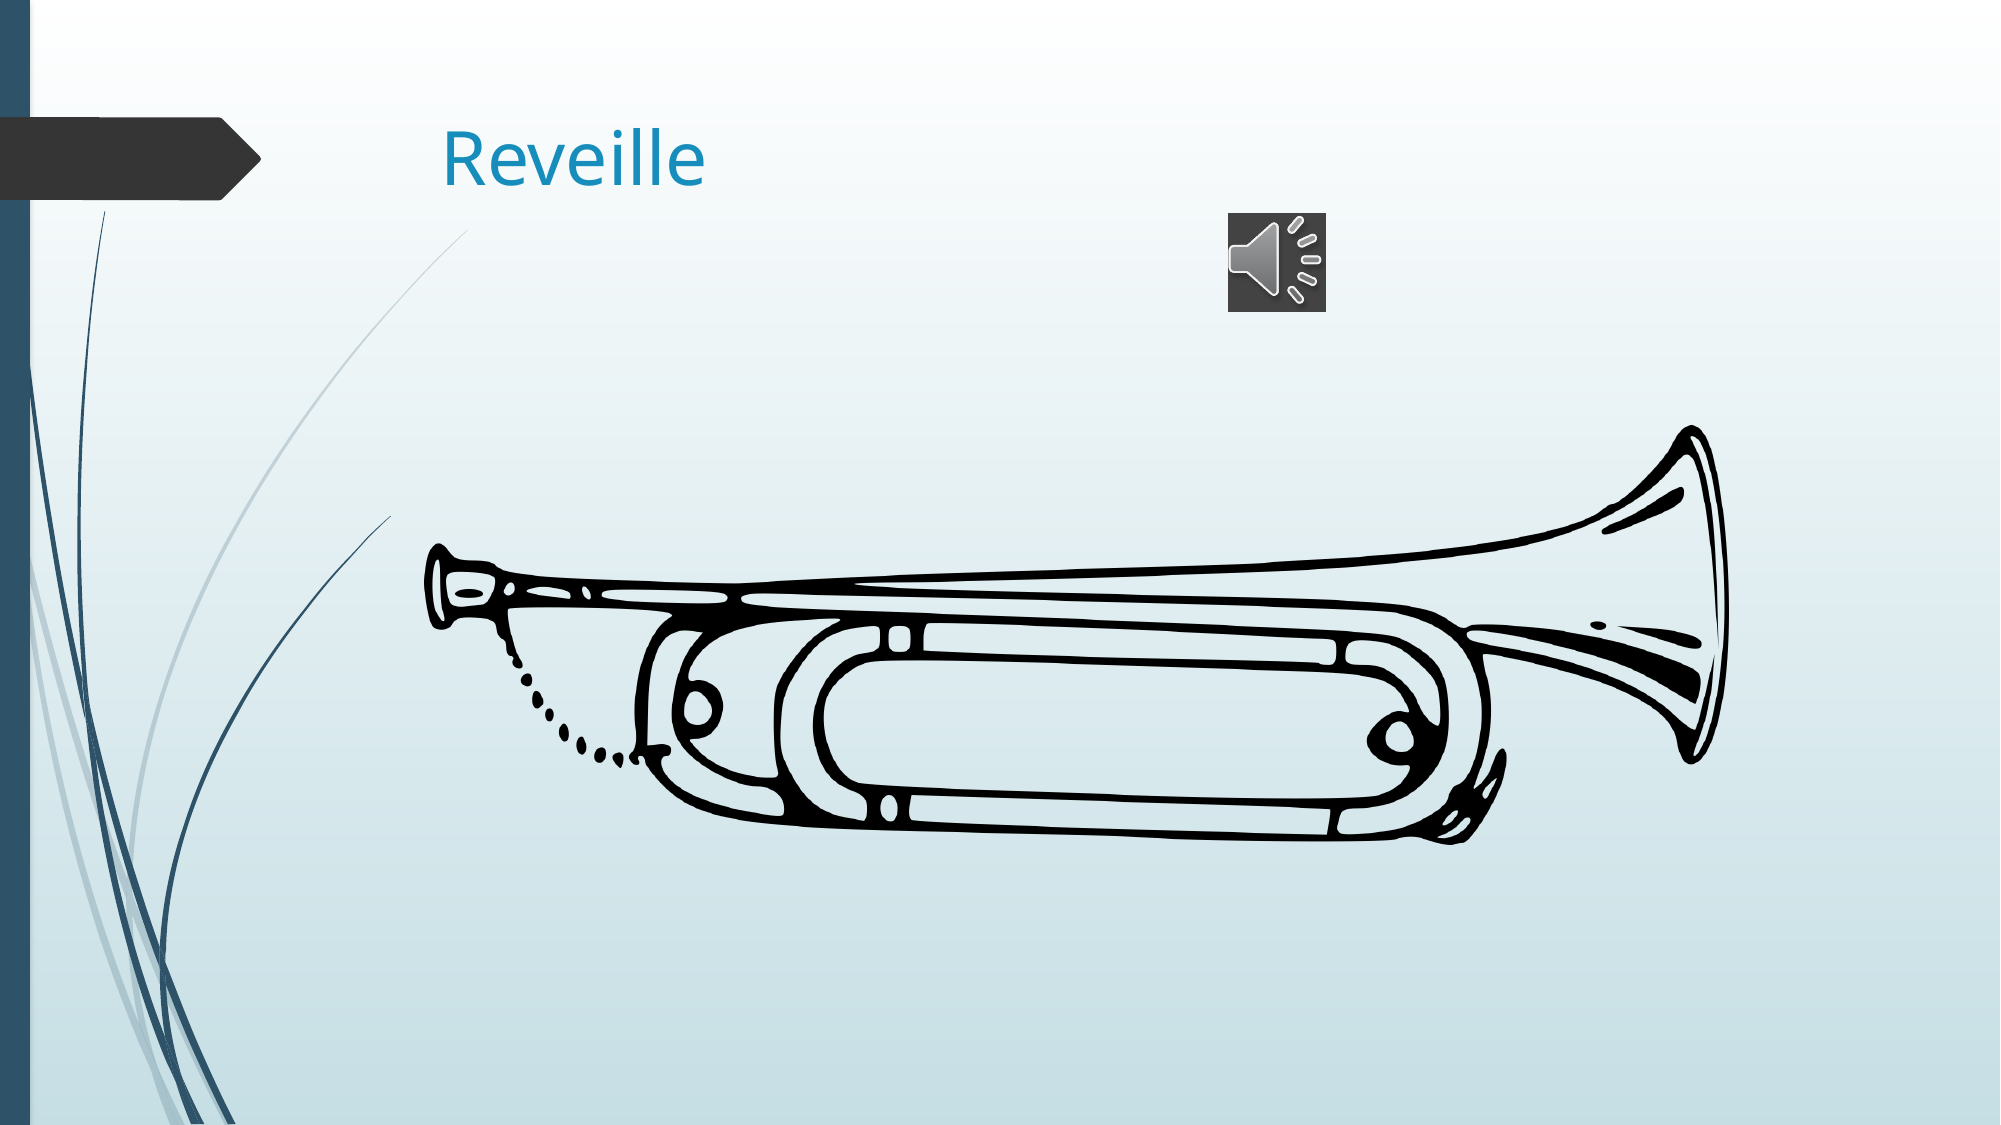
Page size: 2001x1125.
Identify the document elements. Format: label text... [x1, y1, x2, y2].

picture [1227, 212, 1328, 313]
list [424, 350, 1888, 970]
title Reveille [425, 102, 1888, 313]
picture [424, 424, 1729, 846]
